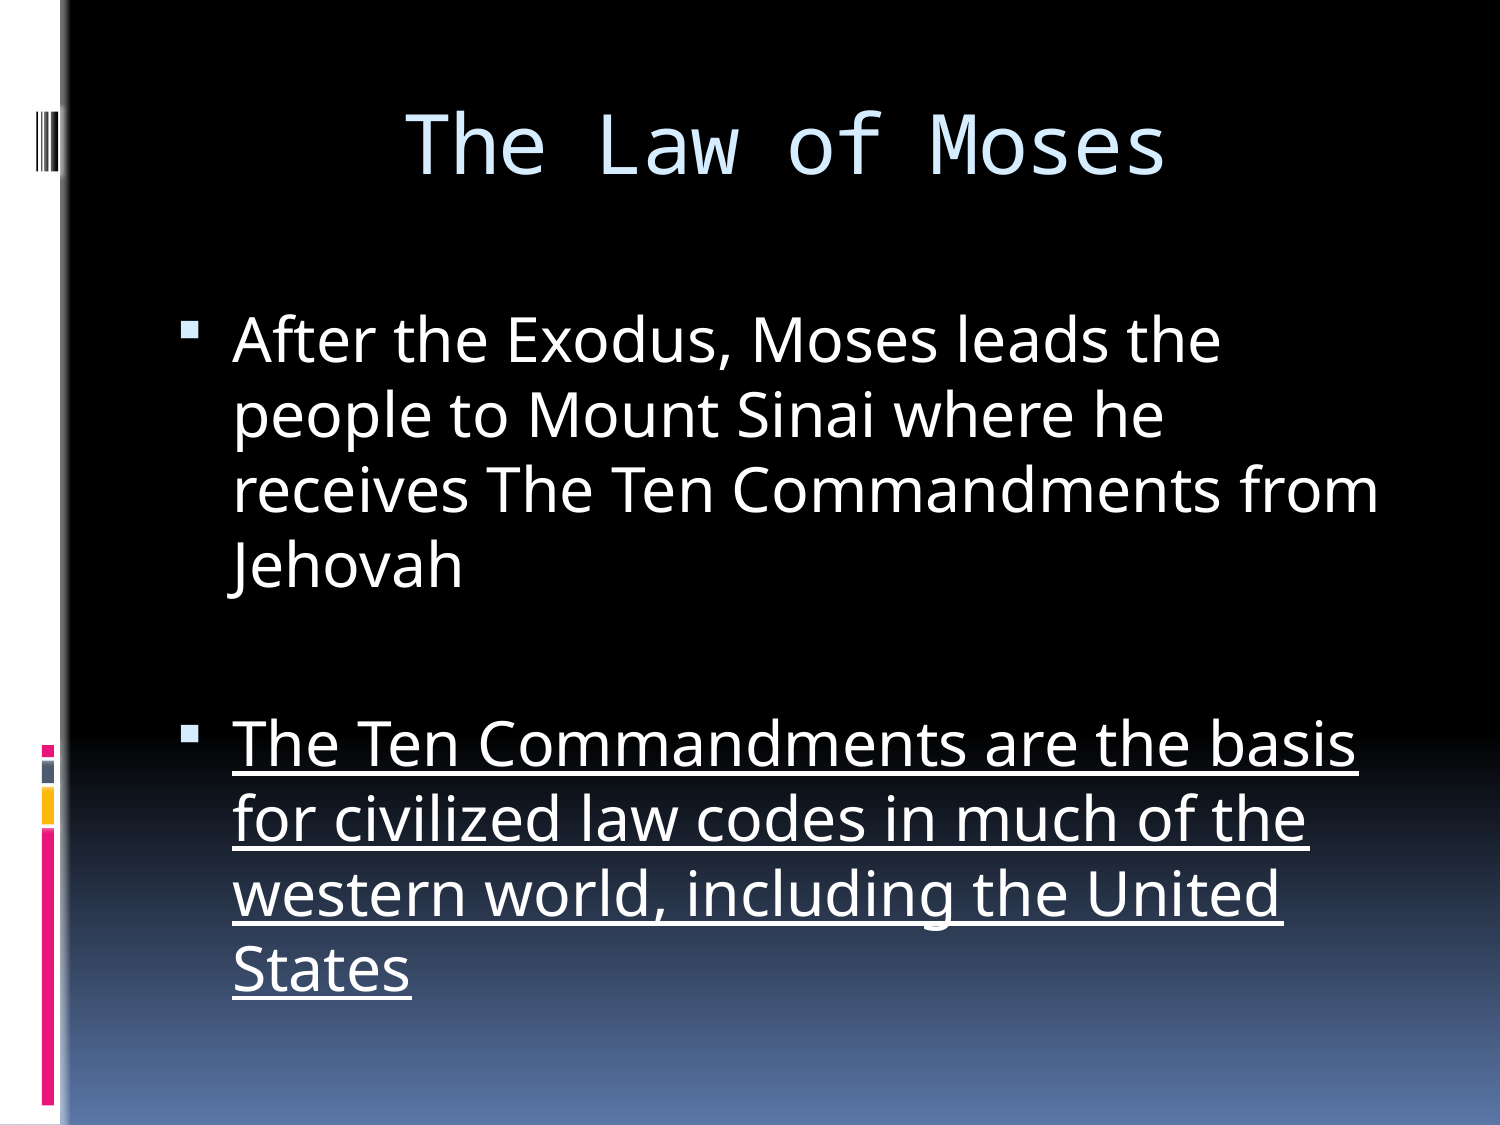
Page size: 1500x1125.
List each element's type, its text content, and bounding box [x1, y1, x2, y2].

list After the Exodus, Moses leads the people to Mount Sinai where he receives The Ten Commandments from Jehovah The Ten Commandments are the basis for civilized law codes in much of the western world, including the United States [150, 292, 1425, 1043]
title The Law of Moses [150, 83, 1425, 234]
